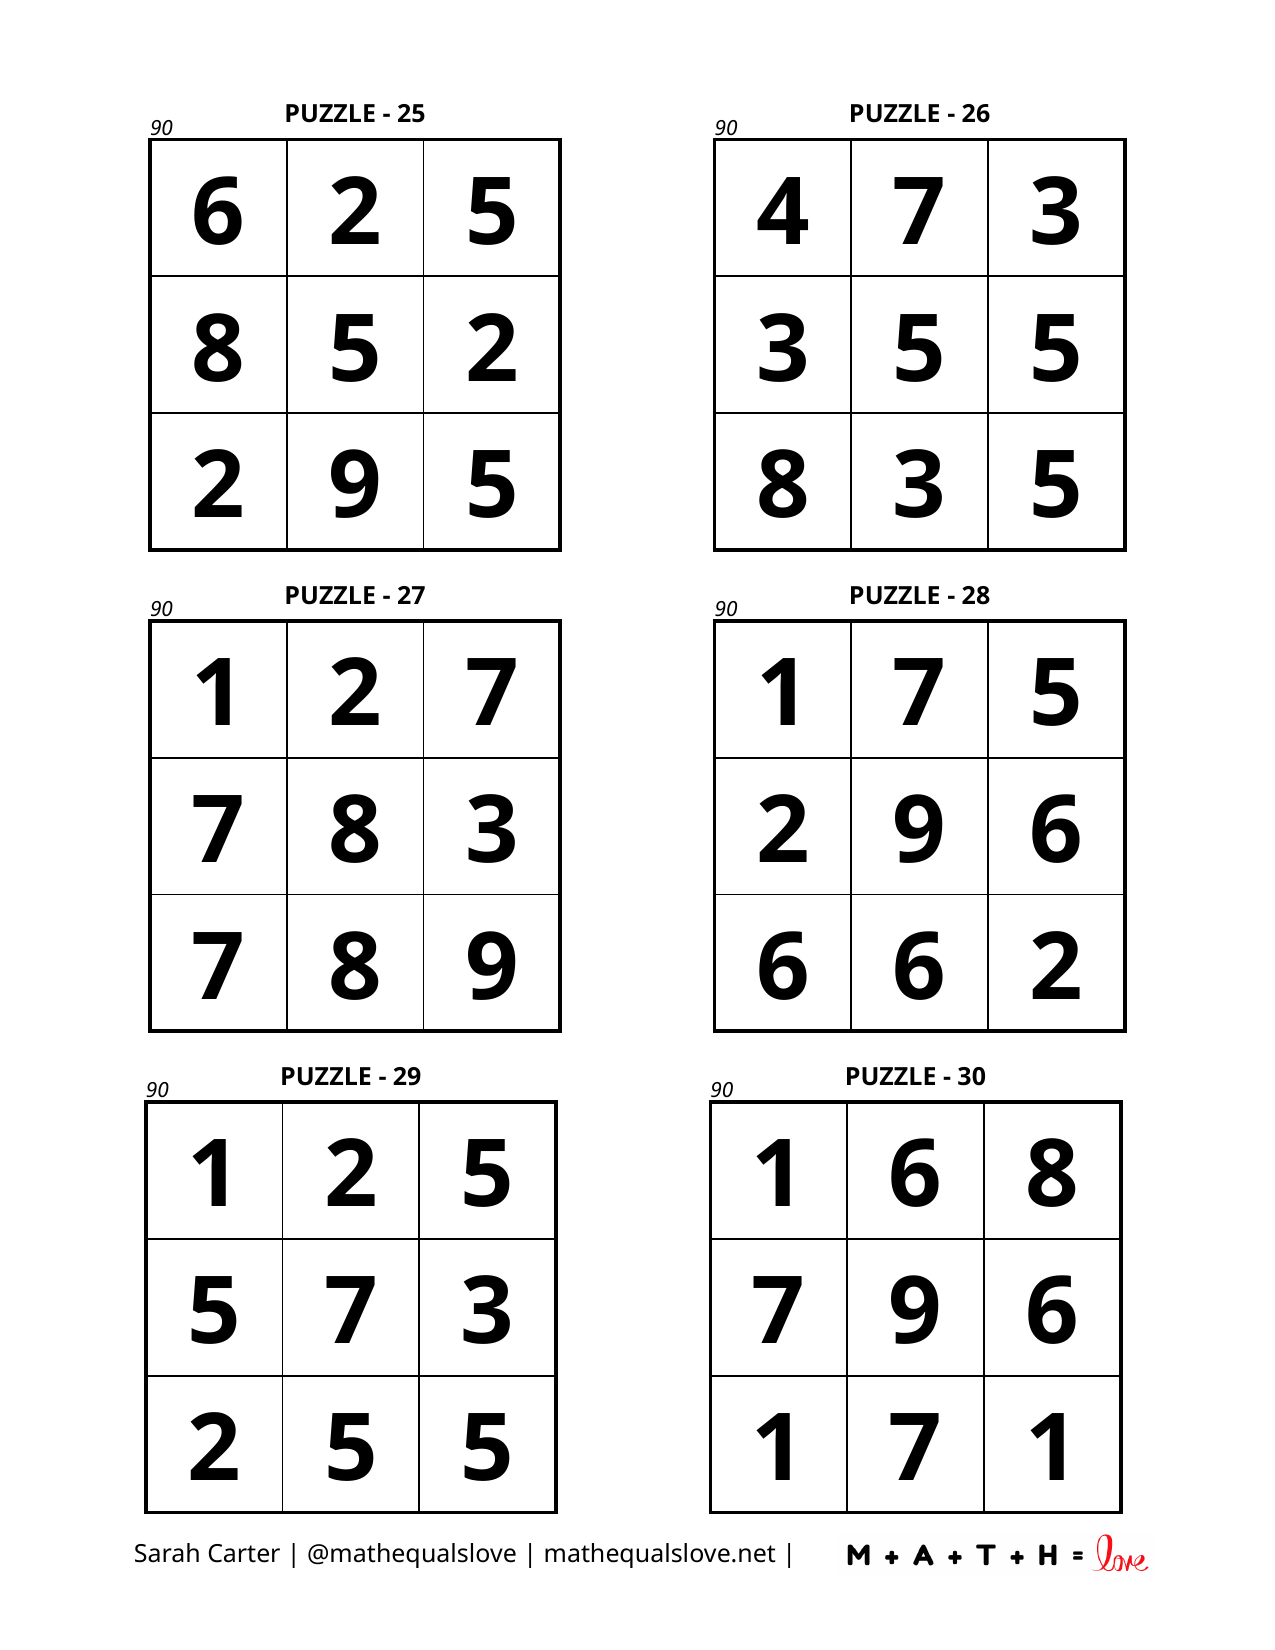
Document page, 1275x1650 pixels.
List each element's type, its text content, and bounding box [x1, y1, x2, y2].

table_cell 9 [848, 1240, 983, 1375]
table_cell 5 [148, 1240, 282, 1375]
table_cell 6 [985, 1240, 1119, 1375]
table_header 8 [985, 1104, 1119, 1238]
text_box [118, 1529, 1199, 1576]
table_cell 2 [716, 759, 850, 894]
table_cell 7 [152, 759, 286, 894]
table_header 6 [152, 141, 286, 275]
table_cell 7 [712, 1240, 846, 1375]
table_cell 1 [985, 1377, 1119, 1511]
table_cell 5 [852, 277, 987, 412]
text_box PUZZLE - 26 [714, 97, 1125, 128]
text_box PUZZLE - 30 [710, 1060, 1121, 1091]
table_cell 9 [288, 414, 423, 548]
table_header 6 [848, 1104, 983, 1238]
text_box PUZZLE - 27 [149, 579, 561, 610]
table_cell 3 [852, 414, 987, 548]
table_cell 9 [852, 759, 987, 894]
table_header 5 [424, 141, 558, 275]
table_cell 3 [716, 277, 850, 412]
table_cell 6 [852, 895, 987, 1029]
table_cell 6 [716, 895, 850, 1029]
table_cell 5 [989, 414, 1123, 548]
table_cell 7 [283, 1240, 418, 1375]
table_cell 3 [424, 759, 558, 894]
table_cell 5 [989, 277, 1123, 412]
table_header 7 [852, 141, 987, 275]
table_cell 5 [420, 1377, 554, 1511]
table_header 7 [852, 623, 987, 757]
table_cell 2 [424, 277, 558, 412]
table_header 2 [288, 623, 423, 757]
table_header 2 [288, 141, 423, 275]
table_cell 8 [716, 414, 850, 548]
table_header 1 [152, 623, 286, 757]
text_box PUZZLE - 29 [145, 1060, 557, 1091]
table_cell 2 [148, 1377, 282, 1511]
table_header 1 [148, 1104, 282, 1238]
table_cell 5 [424, 414, 558, 548]
table_cell 5 [283, 1377, 418, 1511]
table_cell 9 [424, 895, 558, 1029]
table_header 1 [712, 1104, 846, 1238]
text_box 90 [149, 595, 359, 621]
text_box 90 [714, 114, 923, 140]
text_box 90 [145, 1077, 355, 1103]
text_box 90 [149, 114, 359, 140]
text_box 90 [710, 1077, 919, 1103]
table_cell 7 [152, 895, 286, 1029]
table_header 2 [283, 1104, 418, 1238]
table_cell 8 [152, 277, 286, 412]
table_header 5 [420, 1104, 554, 1238]
table_cell 3 [420, 1240, 554, 1375]
table_cell 5 [288, 277, 423, 412]
text_box 90 [714, 595, 923, 621]
table_cell 8 [288, 759, 423, 894]
table_cell 2 [989, 895, 1123, 1029]
table_header 7 [424, 623, 558, 757]
table_header 3 [989, 141, 1123, 275]
table_cell 7 [848, 1377, 983, 1511]
table_cell 6 [989, 759, 1123, 894]
text_box PUZZLE - 25 [149, 97, 561, 128]
table_cell 8 [288, 895, 423, 1029]
table_header 4 [716, 141, 850, 275]
table_cell 1 [712, 1377, 846, 1511]
table_cell 2 [152, 414, 286, 548]
table_header 5 [989, 623, 1123, 757]
text_box PUZZLE - 28 [714, 579, 1125, 610]
table_header 1 [716, 623, 850, 757]
